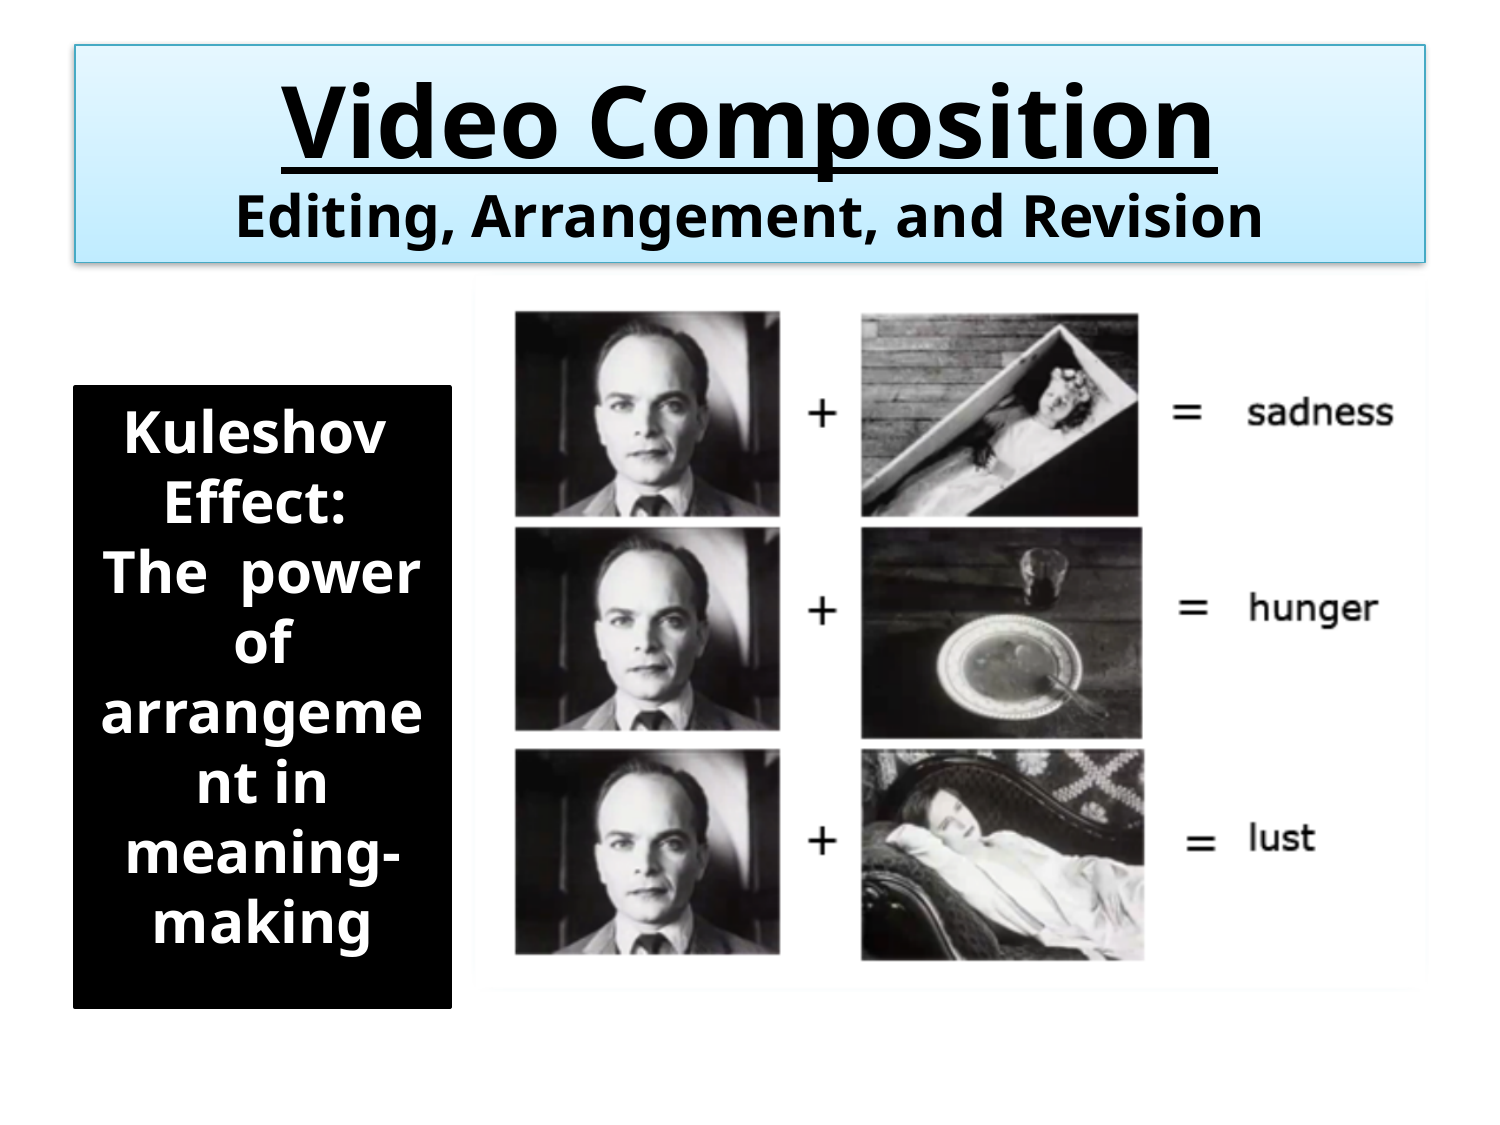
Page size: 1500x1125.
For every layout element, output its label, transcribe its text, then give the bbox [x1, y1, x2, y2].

title Video Composition Editing, Arrangement, and Revision [74, 44, 1426, 263]
picture [474, 274, 1426, 988]
text_box Kuleshov Effect: The power of arrangement in meaning-making [73, 385, 452, 1009]
